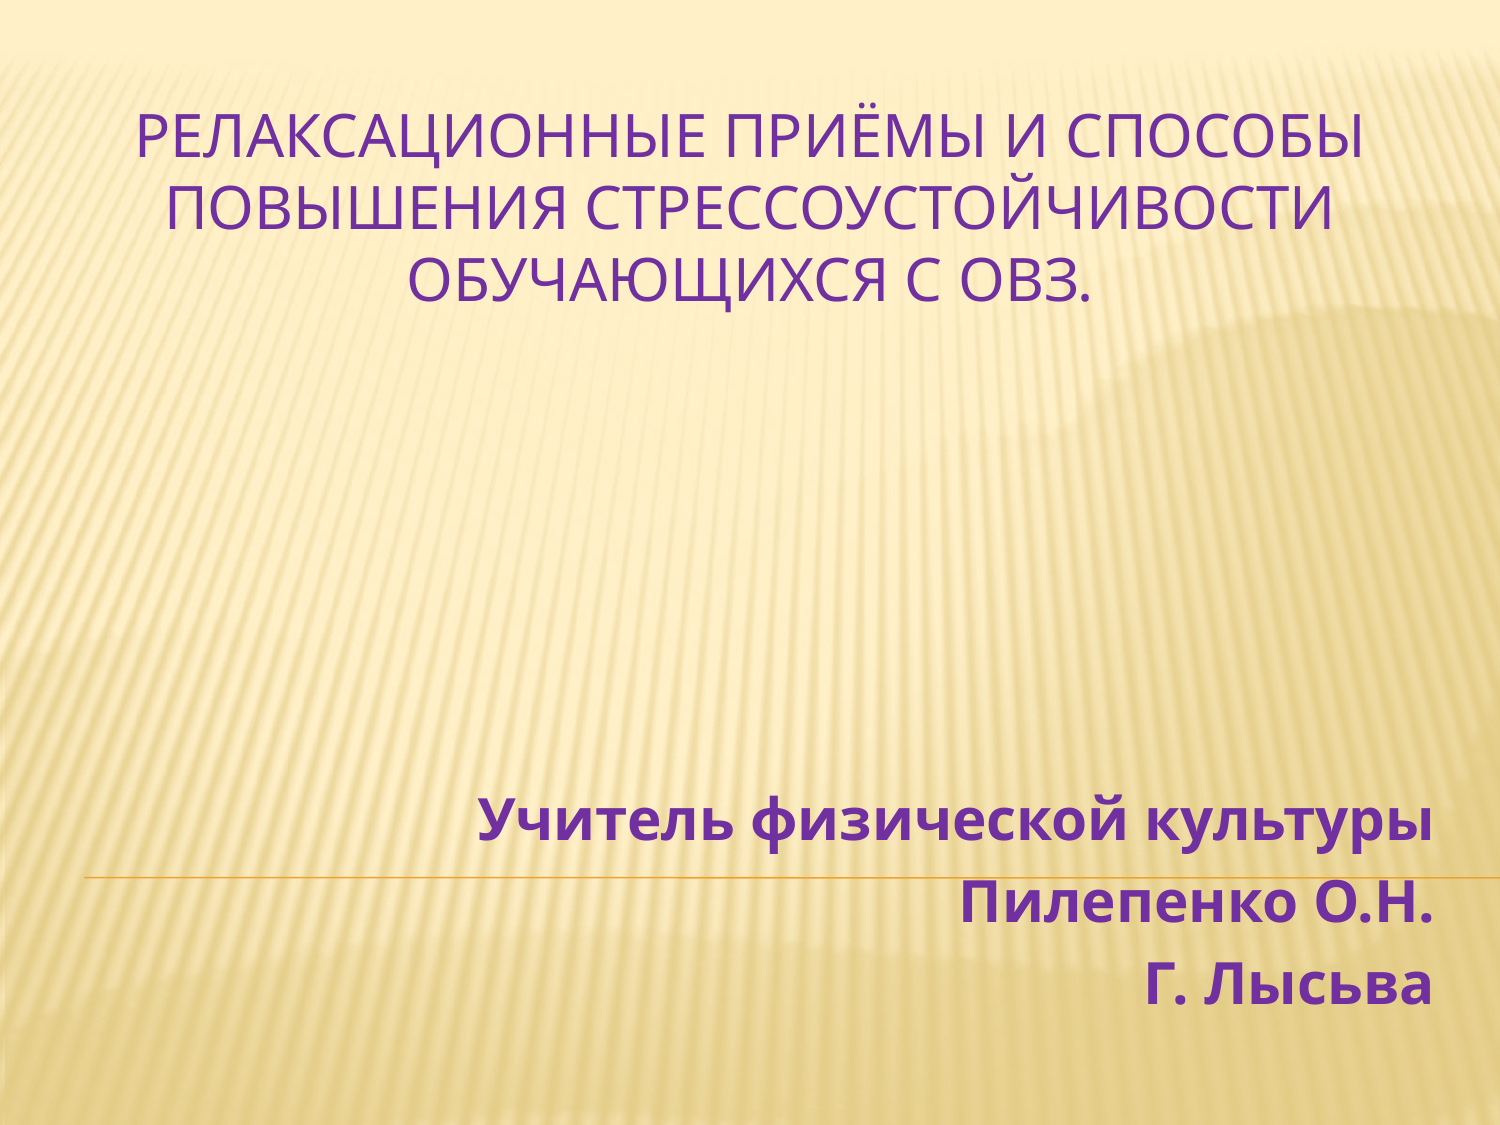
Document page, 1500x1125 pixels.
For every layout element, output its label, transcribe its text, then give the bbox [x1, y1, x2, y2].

subtitle Учитель физической культуры Пилепенко О.Н. Г. Лысьва [62, 637, 1450, 1024]
title Релаксационные приёмы и способы повышения стрессоустойчивости обучающихся с ОВЗ. [112, 90, 1388, 468]
